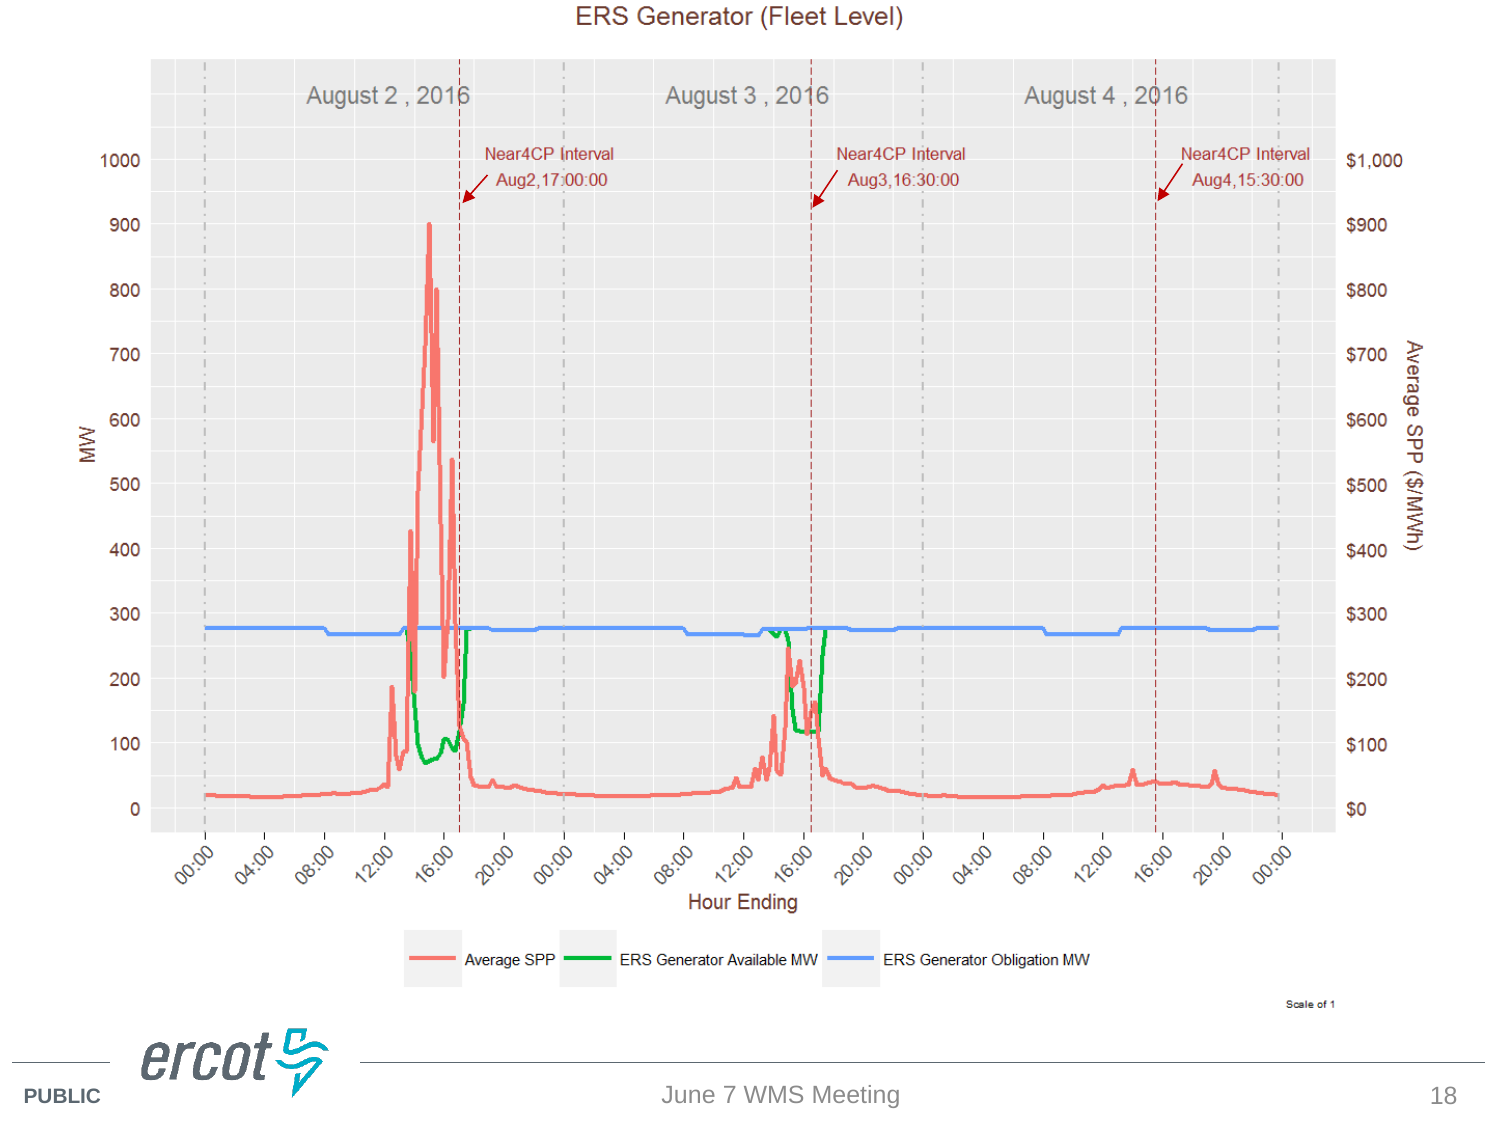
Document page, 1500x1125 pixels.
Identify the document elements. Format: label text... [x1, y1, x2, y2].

slide_number 18 [1400, 1076, 1488, 1113]
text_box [812, 170, 838, 209]
footer June 7 WMS Meeting [450, 1074, 1113, 1113]
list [72, 0, 1428, 1013]
picture [137, 1024, 332, 1100]
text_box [1157, 163, 1183, 202]
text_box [462, 174, 488, 204]
